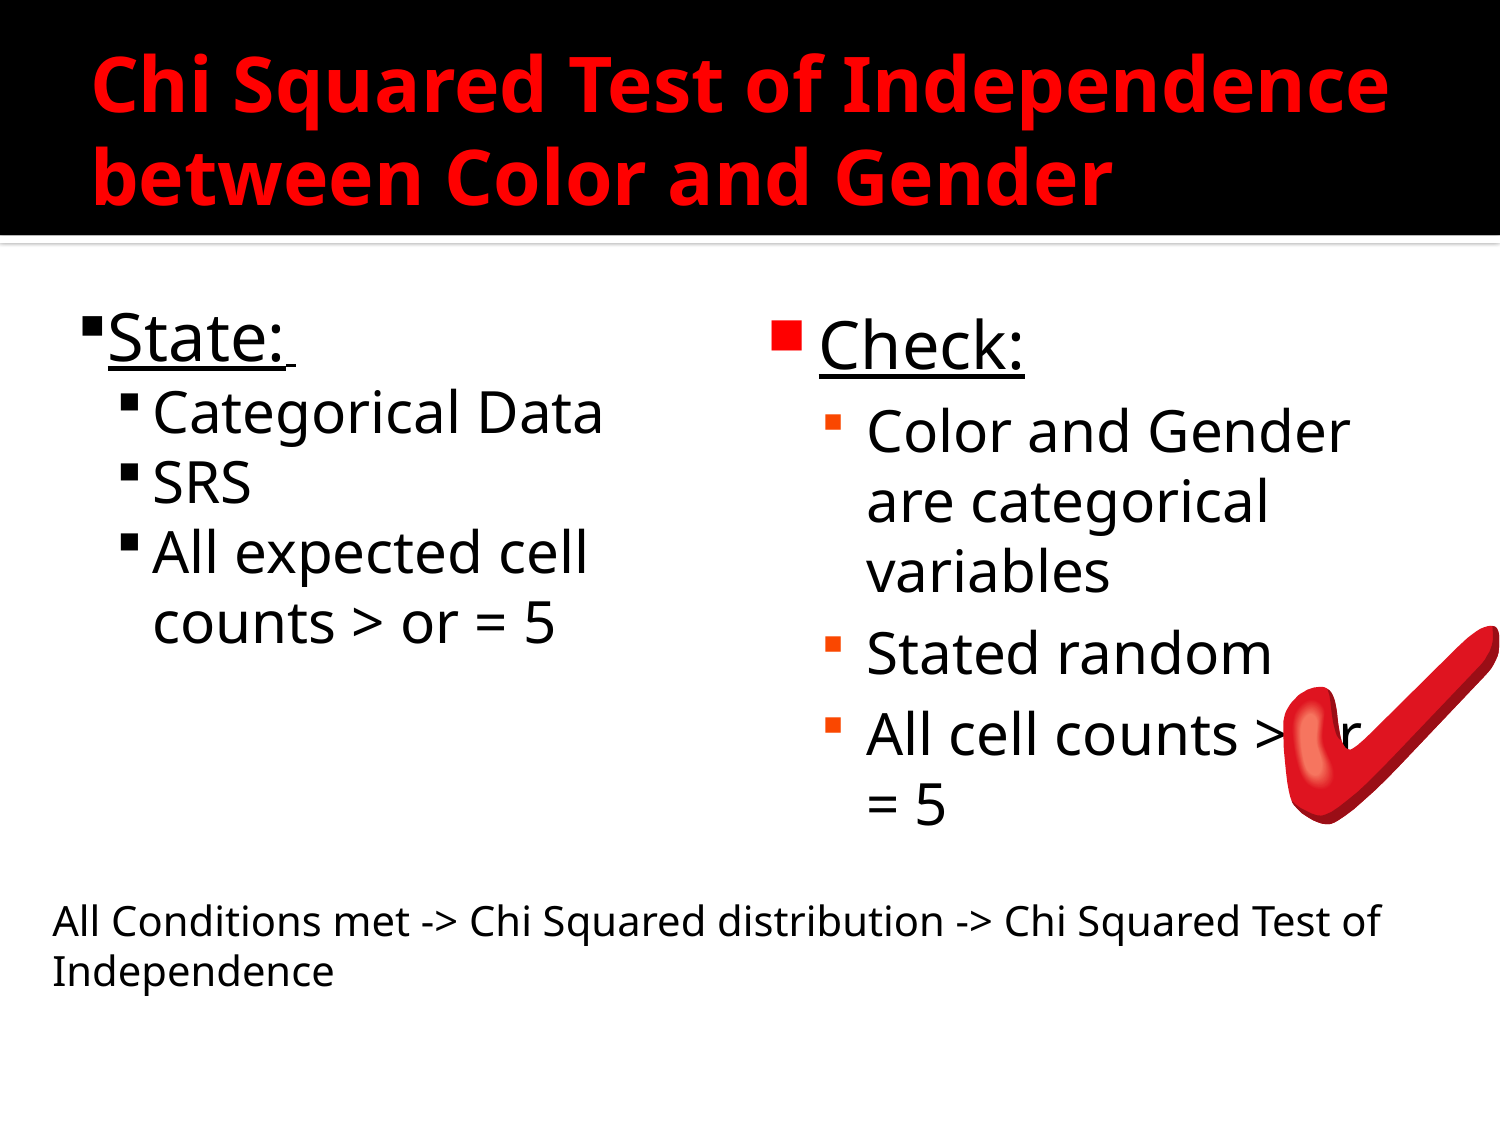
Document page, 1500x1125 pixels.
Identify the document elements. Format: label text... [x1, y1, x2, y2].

picture [1282, 624, 1500, 825]
list Check: Color and Gender are categorical variables Stated random All cell counts > or = 5 [737, 287, 1425, 725]
text_box State: Categorical Data SRS All expected cell counts > or = 5 [62, 287, 688, 663]
text_box All Conditions met -> Chi Squared distribution -> Chi Squared Test of Independence [37, 887, 1500, 1003]
title Chi Squared Test of Independence between Color and Gender [75, 25, 1425, 231]
